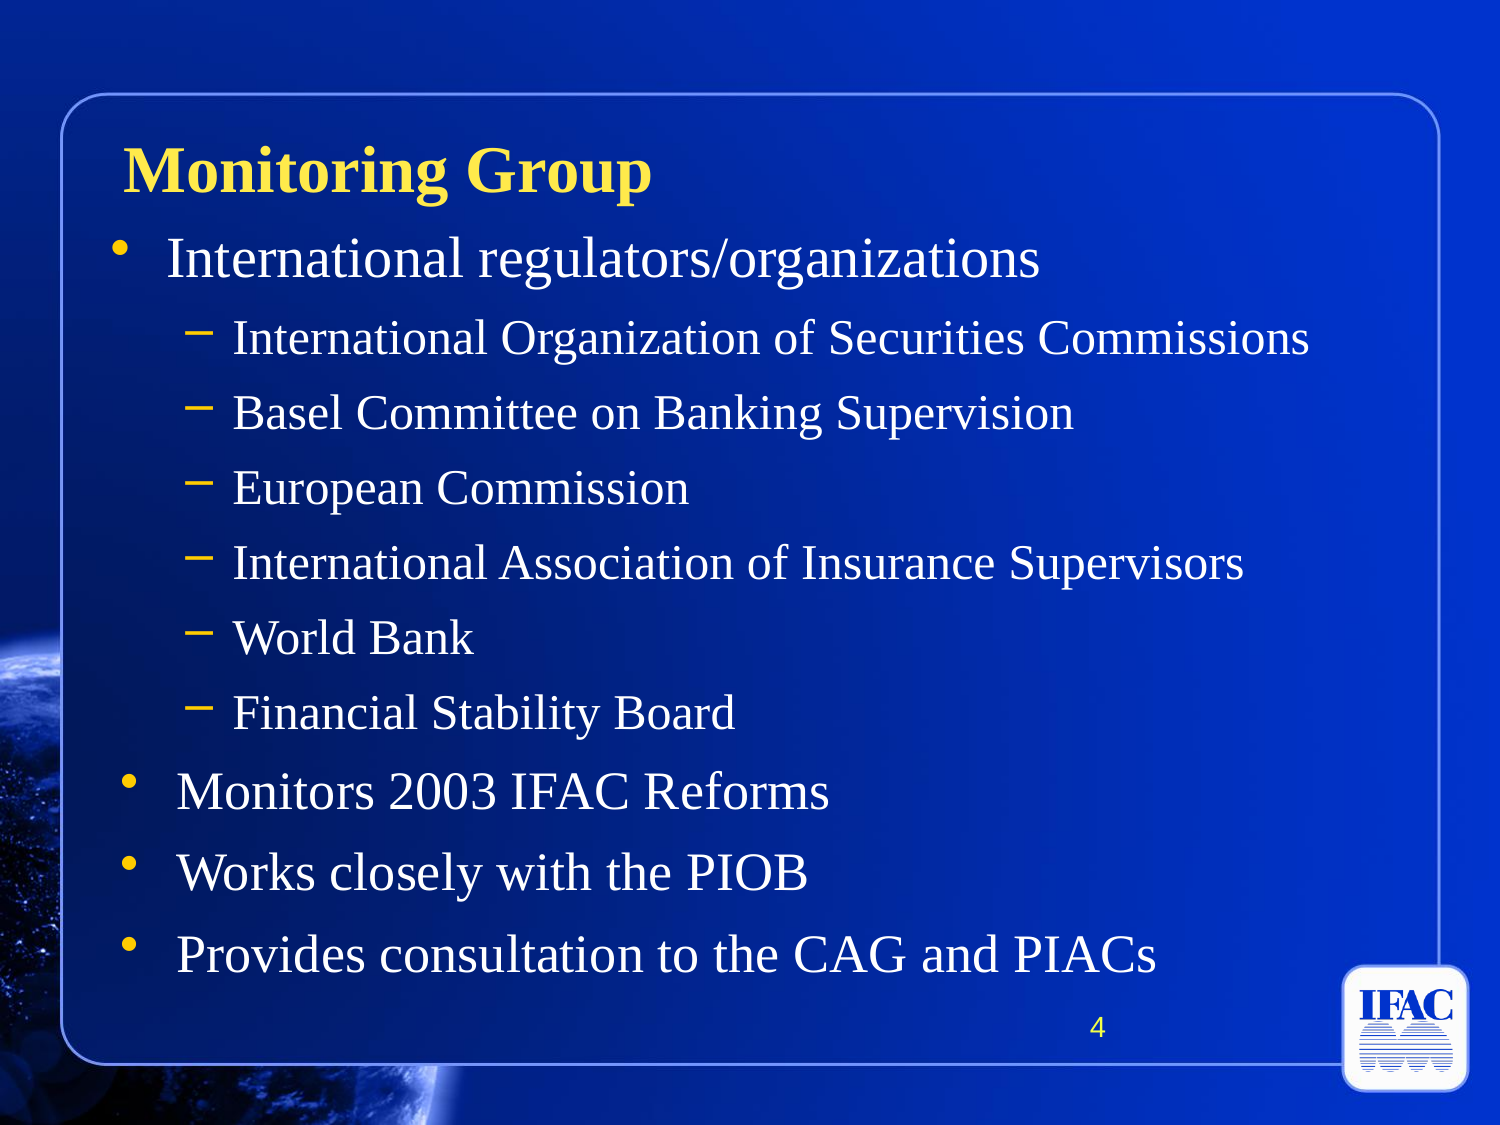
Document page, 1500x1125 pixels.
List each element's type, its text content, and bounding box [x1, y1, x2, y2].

slide_number 4 [1074, 1001, 1425, 1080]
list International regulators/organizations International Organization of Securities Commissions Basel Committee on Banking Supervision European Commission International Association of Insurance Supervisors World Bank Financial Stability Board Monitors 2003 IFAC Reforms Works closely with the PIOB Provides consultation to the CAG and PIACs [95, 211, 1398, 1028]
list Monitoring Group [107, 118, 1411, 215]
picture [0, 0, 1500, 1125]
